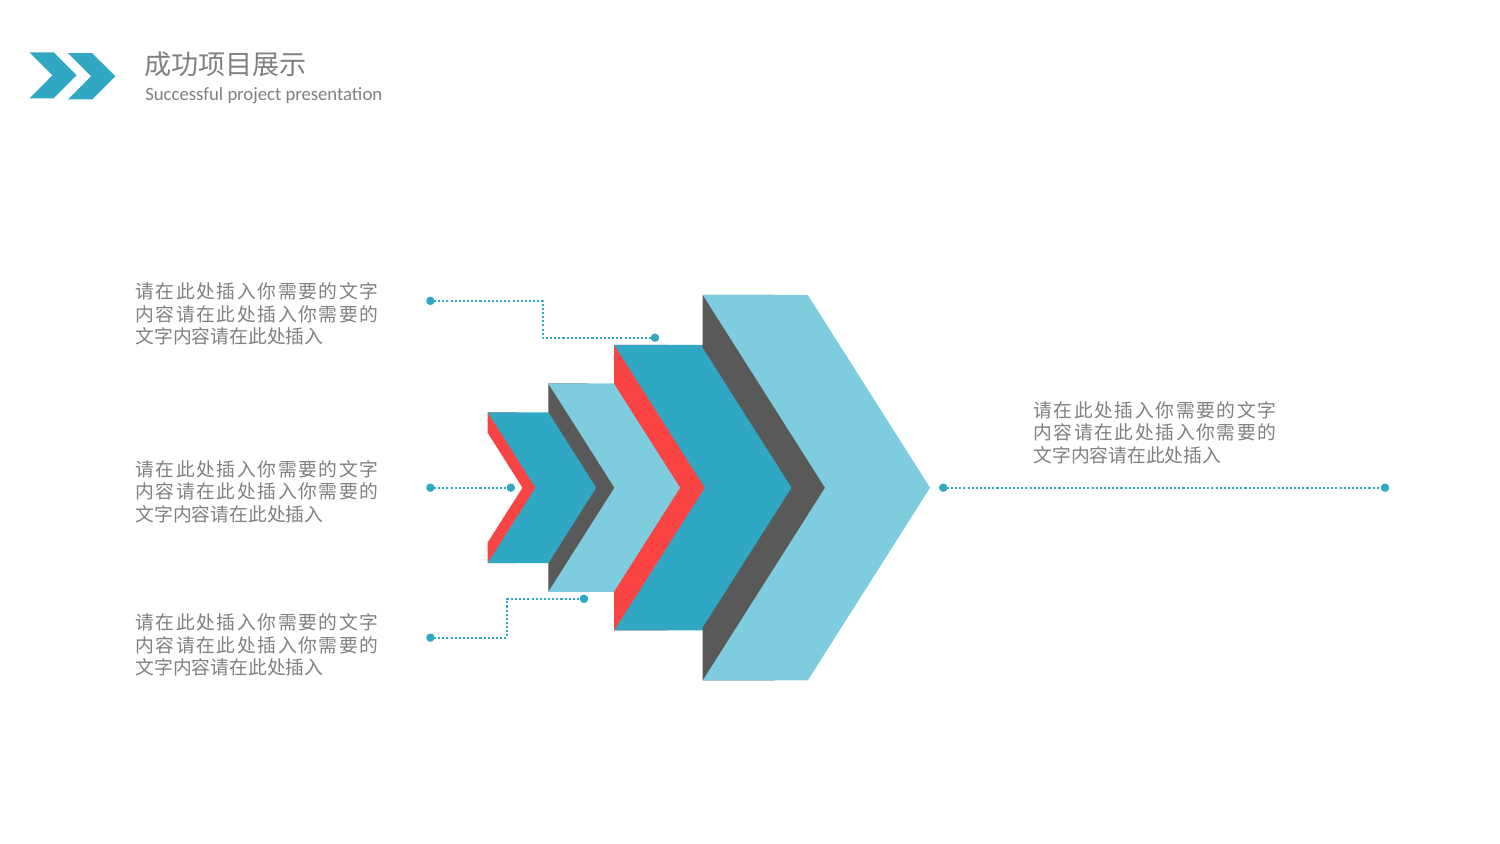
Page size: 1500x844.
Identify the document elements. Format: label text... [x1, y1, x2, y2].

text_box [702, 294, 931, 681]
text_box 请在此处插入你需要的文字内容请在此处插入你需要的文字内容请在此处插入 [135, 280, 379, 348]
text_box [430, 300, 656, 638]
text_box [660, 344, 697, 631]
text_box 请在此处插入你需要的文字内容请在此处插入你需要的文字内容请在此处插入 [1033, 398, 1276, 466]
text_box 请在此处插入你需要的文字内容请在此处插入你需要的文字内容请在此处插入 [135, 457, 379, 525]
text_box 请在此处插入你需要的文字内容请在此处插入你需要的文字内容请在此处插入 [135, 610, 379, 679]
